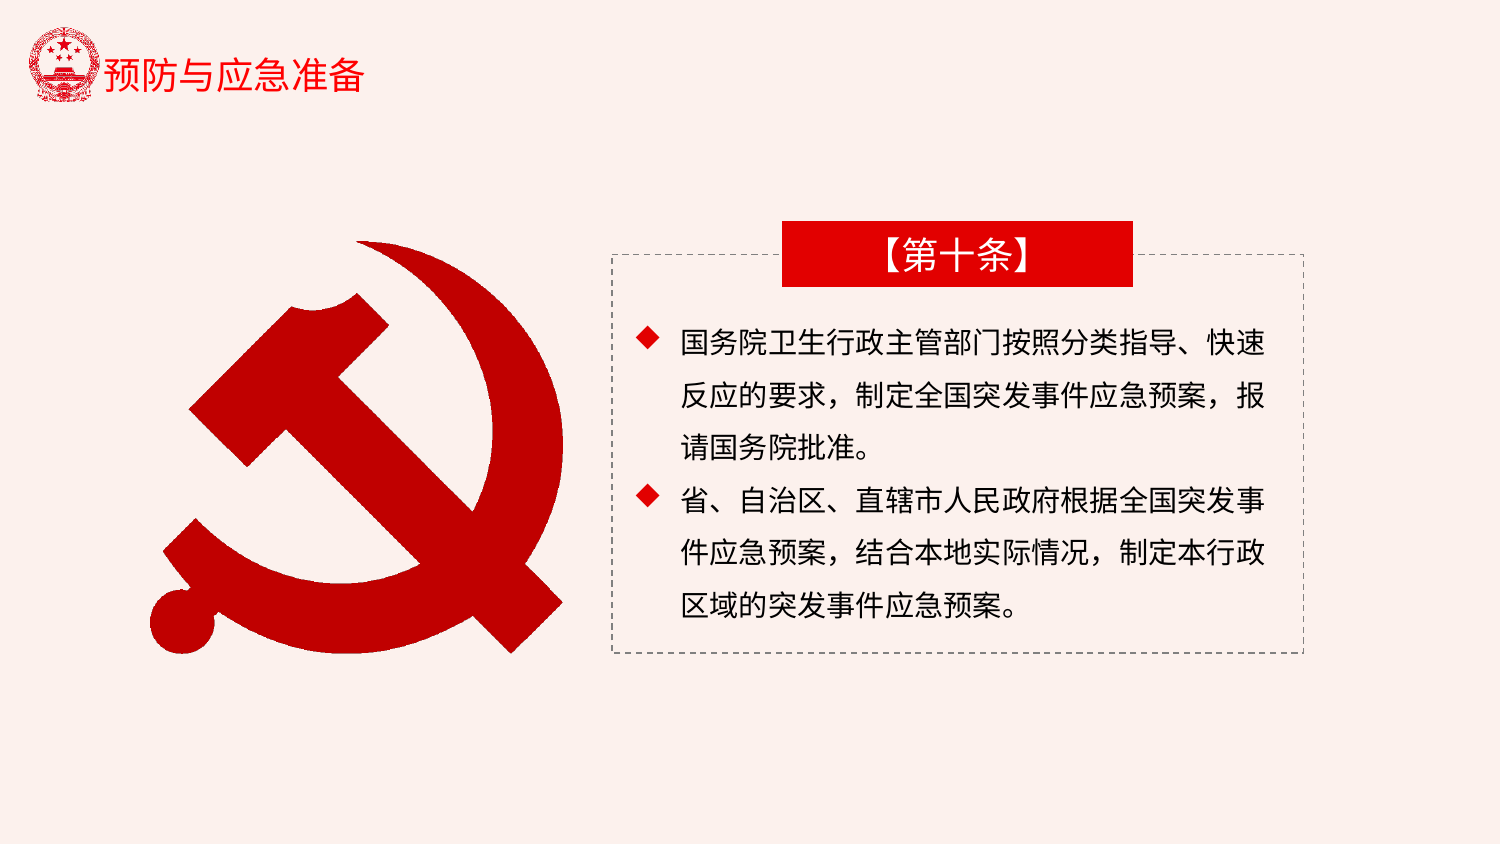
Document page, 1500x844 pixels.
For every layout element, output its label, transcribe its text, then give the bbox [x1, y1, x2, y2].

text_box 【第十条】 [782, 221, 1133, 288]
text_box 国务院卫生行政主管部门按照分类指导、快速反应的要求，制定全国突发事件应急预案，报请国务院批准。 省、自治区、直辖市人民政府根据全国突发事件应急预案，结合本地实际情况，制定本行政区域的突发事件应急预案。 [622, 301, 1292, 628]
text_box [611, 253, 1304, 654]
picture [149, 241, 563, 654]
picture [25, 24, 105, 108]
